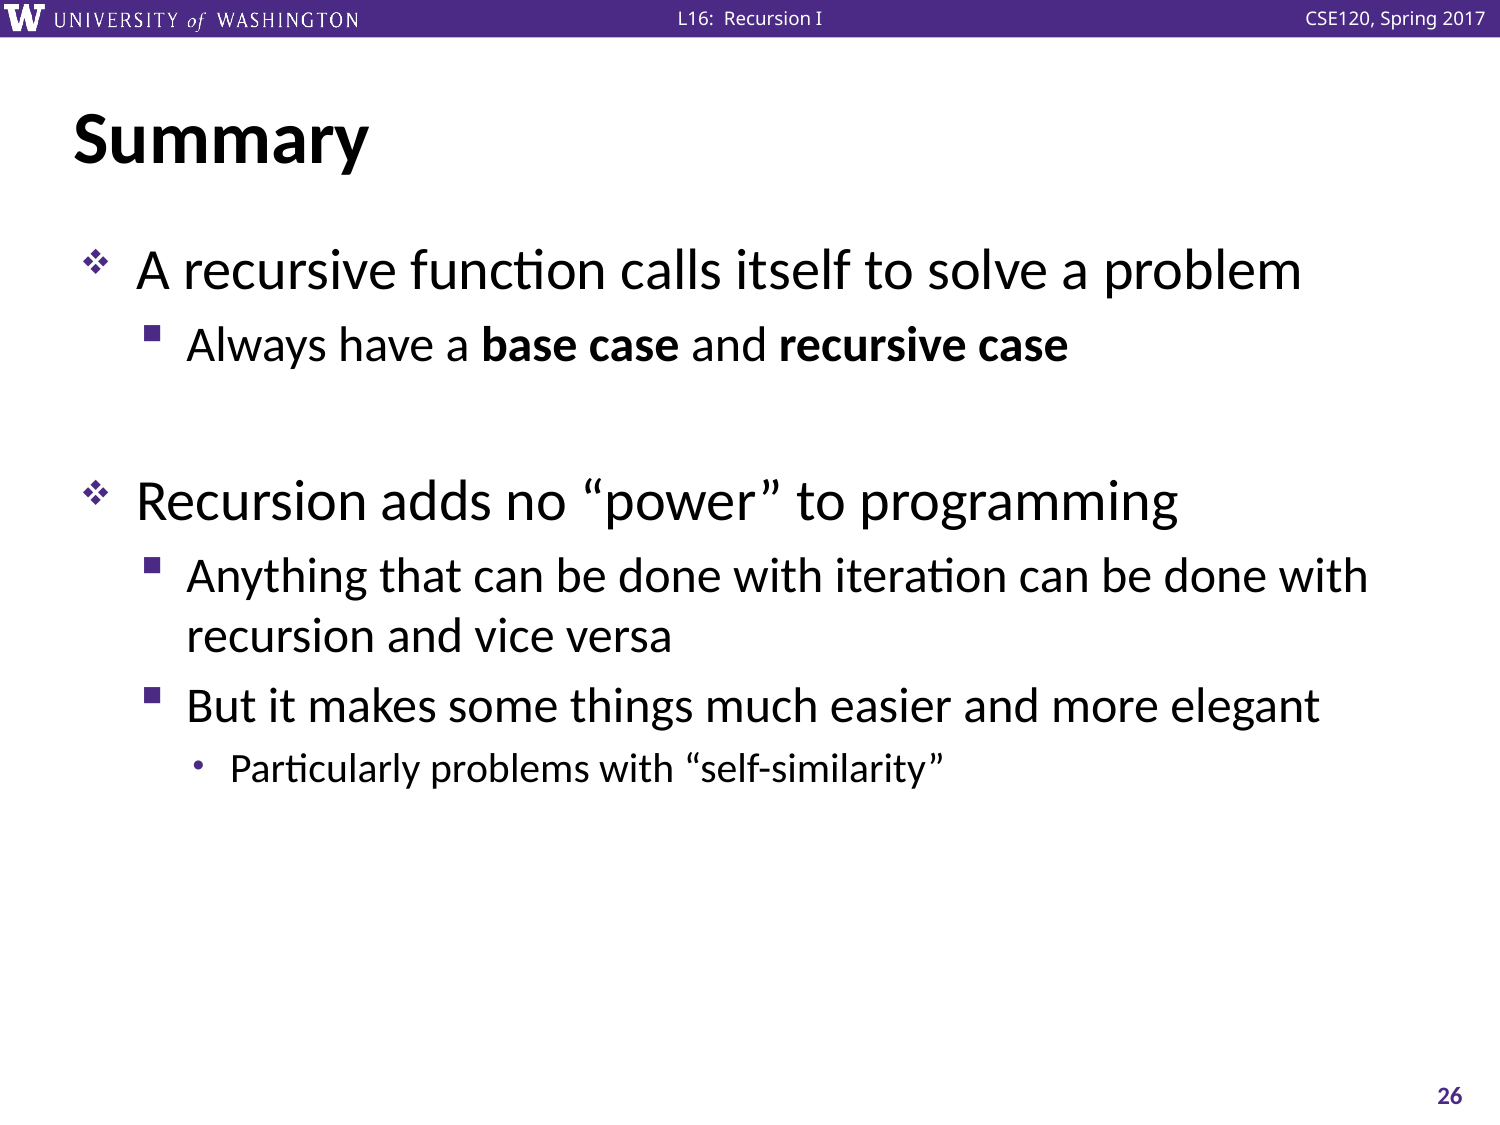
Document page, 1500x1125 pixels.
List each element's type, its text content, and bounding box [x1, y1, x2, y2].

picture [4, 4, 358, 32]
list A recursive function calls itself to solve a problem Always have a base case and recursive case Recursion adds no “power” to programming Anything that can be done with iteration can be done with recursion and vice versa But it makes some things much easier and more elegant Particularly problems with “self-similarity” [64, 223, 1438, 1040]
slide_number 26 [1400, 1065, 1500, 1125]
title Summary [58, 71, 1438, 197]
